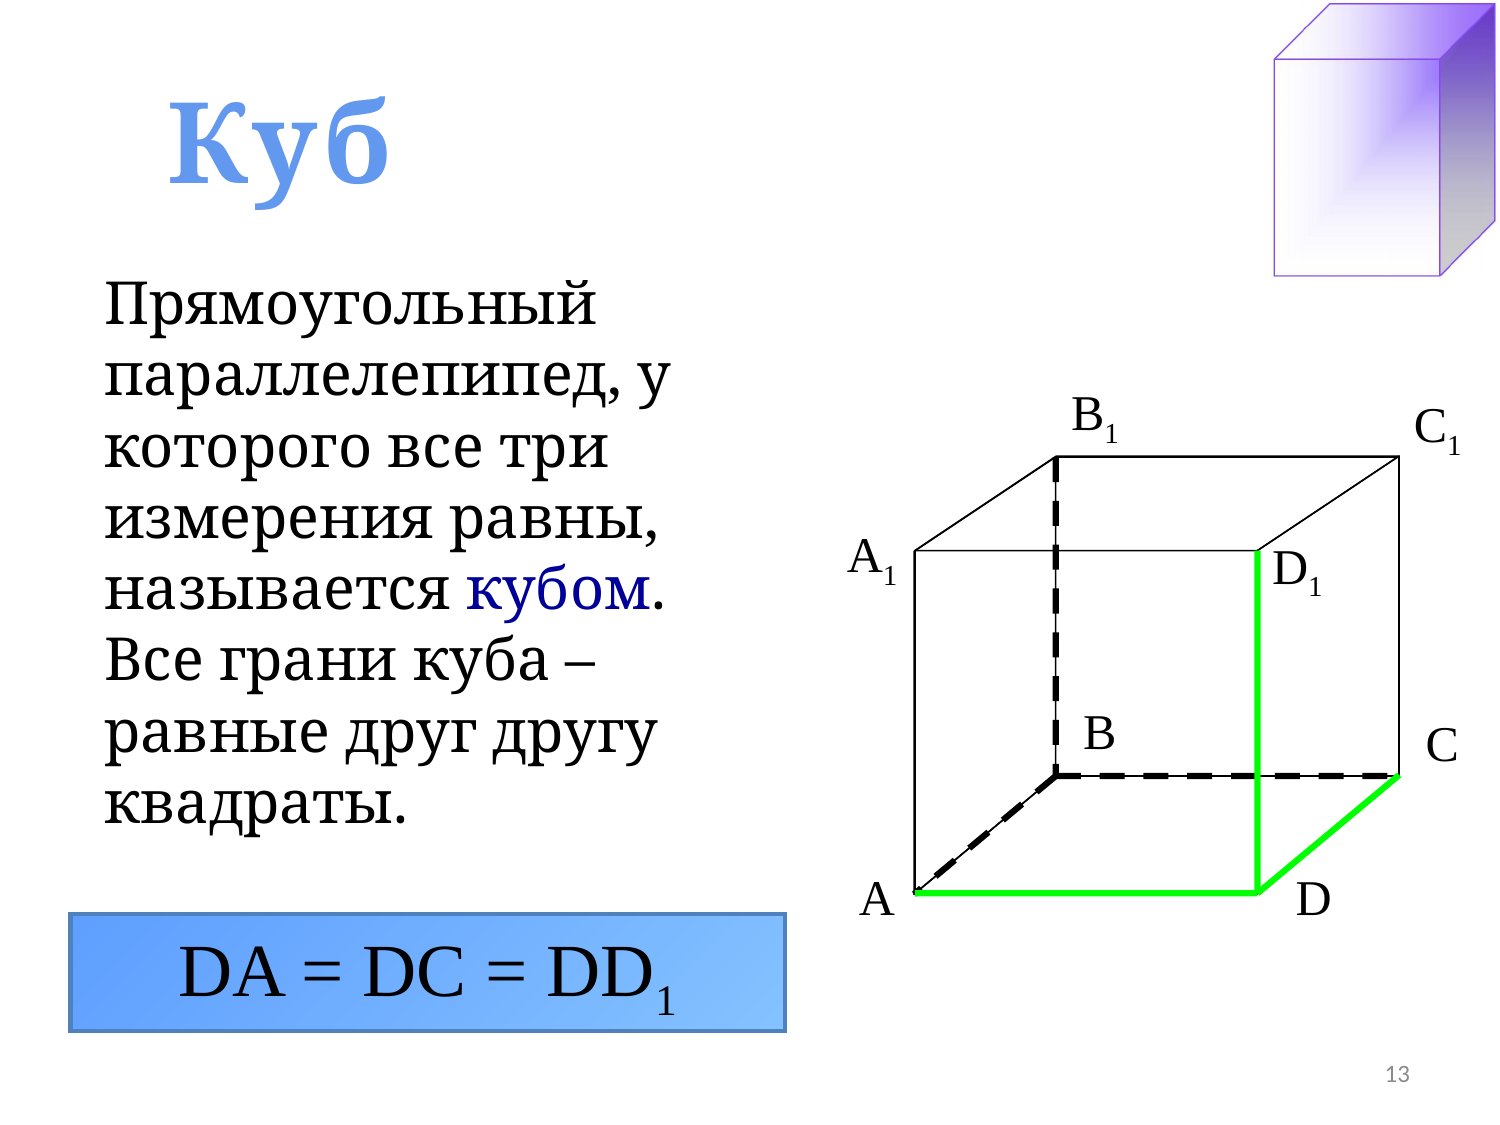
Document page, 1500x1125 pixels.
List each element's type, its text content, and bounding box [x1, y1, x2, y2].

slide_number 13 [1074, 1042, 1425, 1103]
list Прямоугольный параллелепипед, у которого все три измерения равны, называется кубом. Все грани куба – равные друг другу квадраты. [35, 257, 769, 844]
text_box DA = DC = DD1 [70, 913, 786, 1032]
picture [1262, 0, 1500, 287]
title Куб [152, 45, 1231, 233]
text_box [831, 373, 1494, 933]
